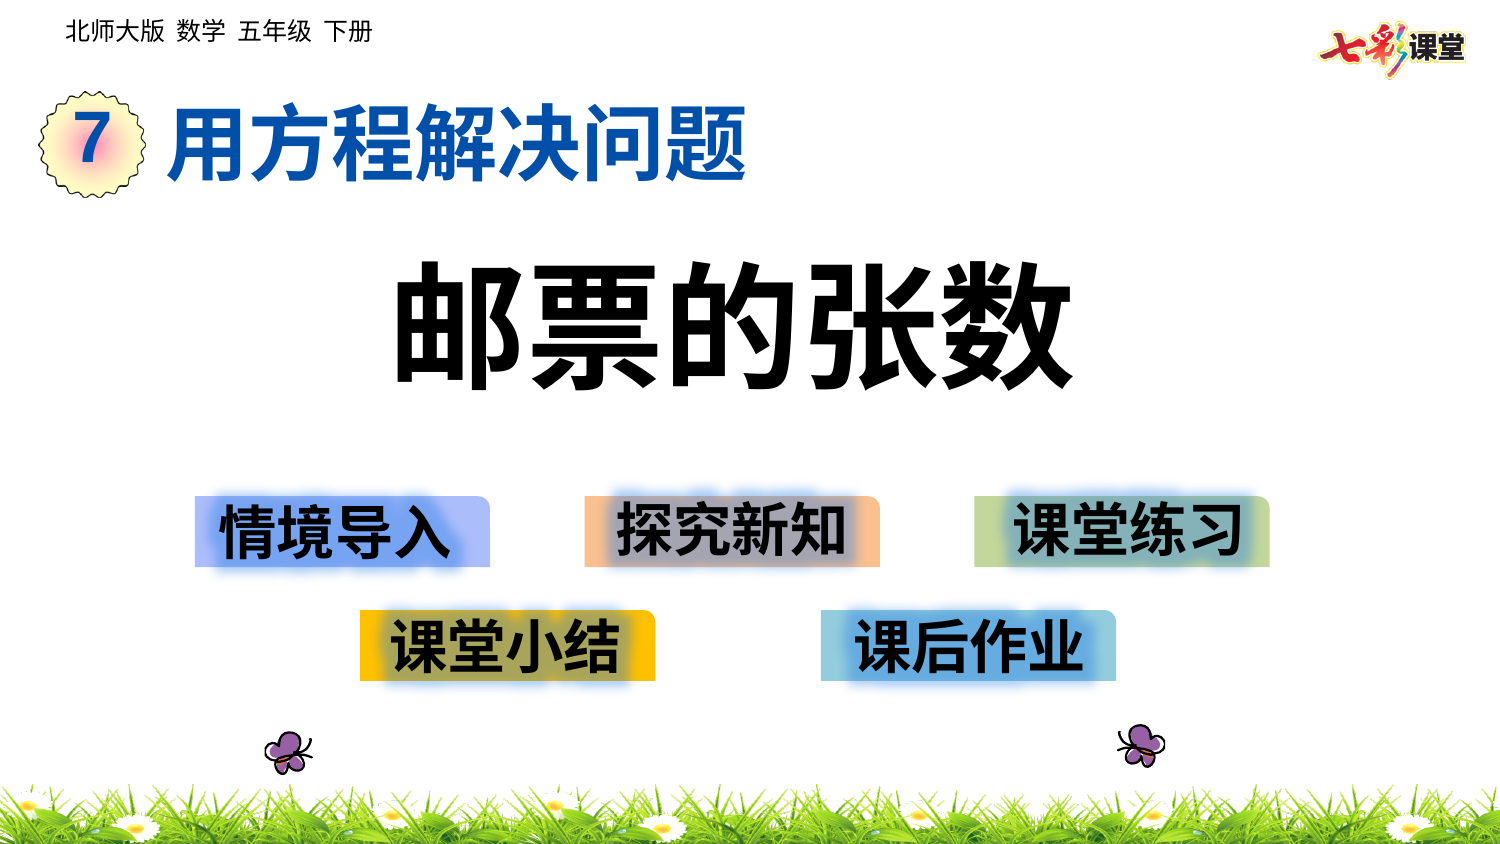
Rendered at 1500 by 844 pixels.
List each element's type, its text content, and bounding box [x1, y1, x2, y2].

text_box 探究新知 [596, 481, 868, 575]
text_box 课堂练习 [993, 481, 1266, 575]
text_box 用方程解决问题 [153, 85, 760, 197]
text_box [0, 0, 573, 70]
picture [0, 784, 1500, 844]
picture [264, 730, 318, 779]
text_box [37, 81, 146, 198]
text_box 课堂小结 [370, 598, 642, 693]
picture [1316, 20, 1468, 80]
text_box 邮票的张数 [377, 235, 1088, 412]
text_box 情境导入 [199, 484, 472, 579]
text_box 课后作业 [833, 598, 1106, 693]
picture [1111, 723, 1166, 772]
